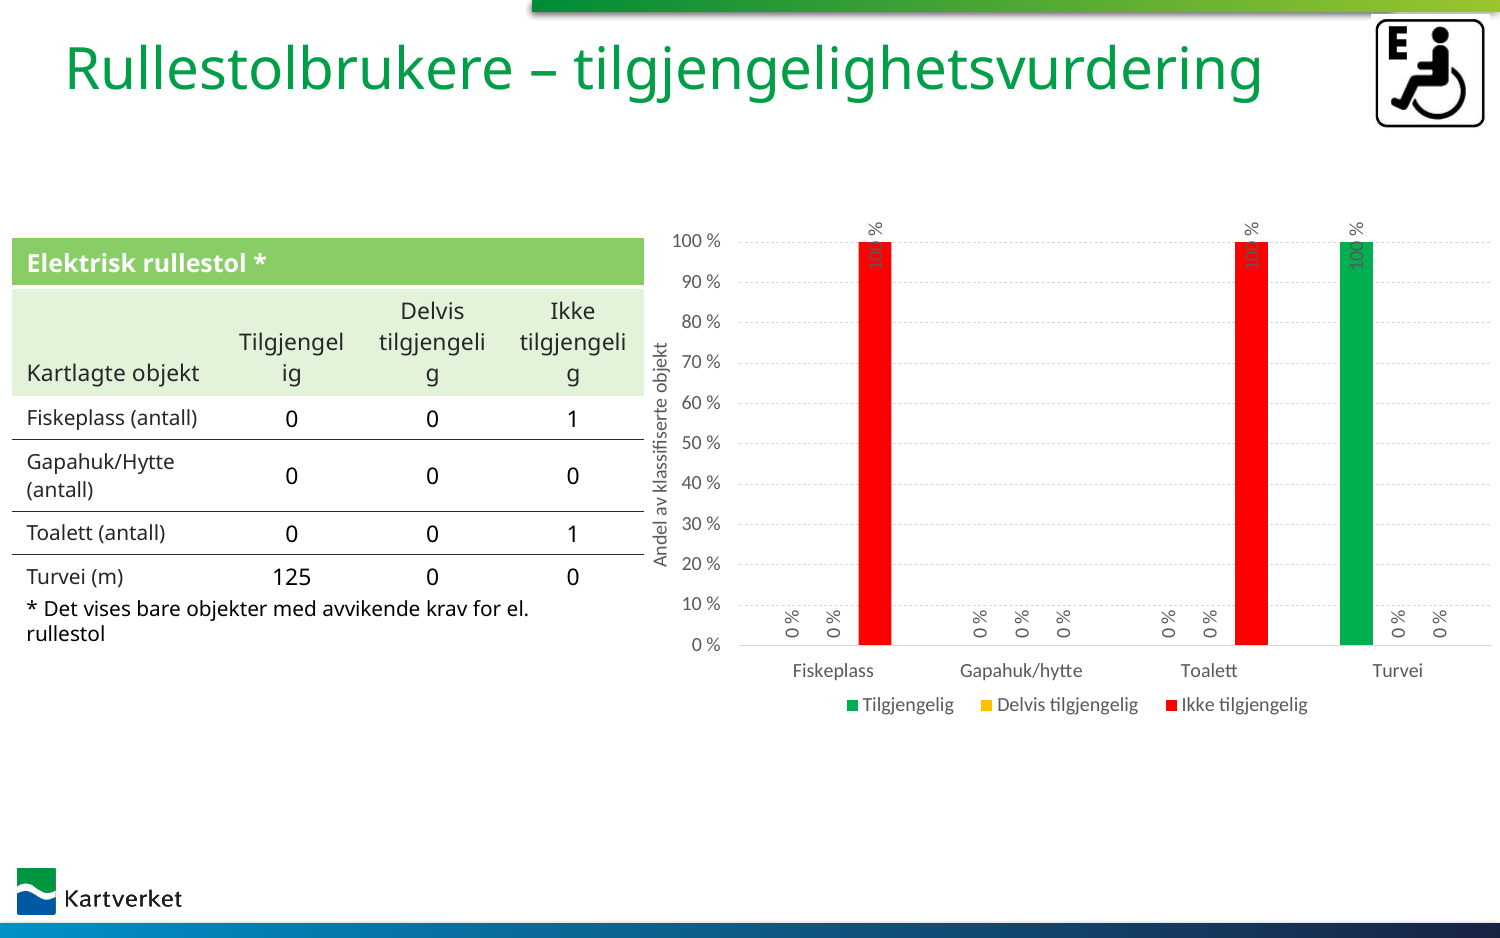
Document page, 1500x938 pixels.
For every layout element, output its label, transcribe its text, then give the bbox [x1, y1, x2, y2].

table_cell Fiskeplass (antall) [12, 396, 222, 439]
table_cell Delvis tilgjengelig [362, 289, 503, 396]
table_cell 1 [503, 396, 638, 439]
table_cell 0 [362, 440, 503, 511]
picture [643, 218, 1500, 728]
table_cell 0 [362, 396, 503, 439]
table_cell 1 [503, 512, 638, 554]
table_cell 0 [222, 512, 362, 554]
table_header Elektrisk rullestol * [12, 238, 638, 285]
table_cell 0 [222, 396, 362, 439]
table_cell 125 [222, 555, 362, 588]
text_box Rullestolbrukere – tilgjengelighetsvurdering [49, 12, 1372, 109]
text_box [1371, 13, 1491, 133]
table_cell Ikke tilgjengelig [503, 289, 638, 396]
table_cell 0 [503, 440, 638, 511]
table_cell Turvei (m) [12, 555, 222, 588]
table_cell 0 [222, 440, 362, 511]
table_cell 0 [362, 555, 503, 588]
table_cell Toalett (antall) [12, 512, 222, 554]
text_box * Det vises bare objekter med avvikende krav for el. rullestol [11, 588, 597, 653]
table_cell Kartlagte objekt [12, 289, 222, 396]
table_cell Tilgjengelig [222, 289, 362, 396]
table_cell 0 [362, 512, 503, 554]
table_cell Gapahuk/Hytte (antall) [12, 440, 222, 511]
table_cell 0 [503, 555, 638, 598]
